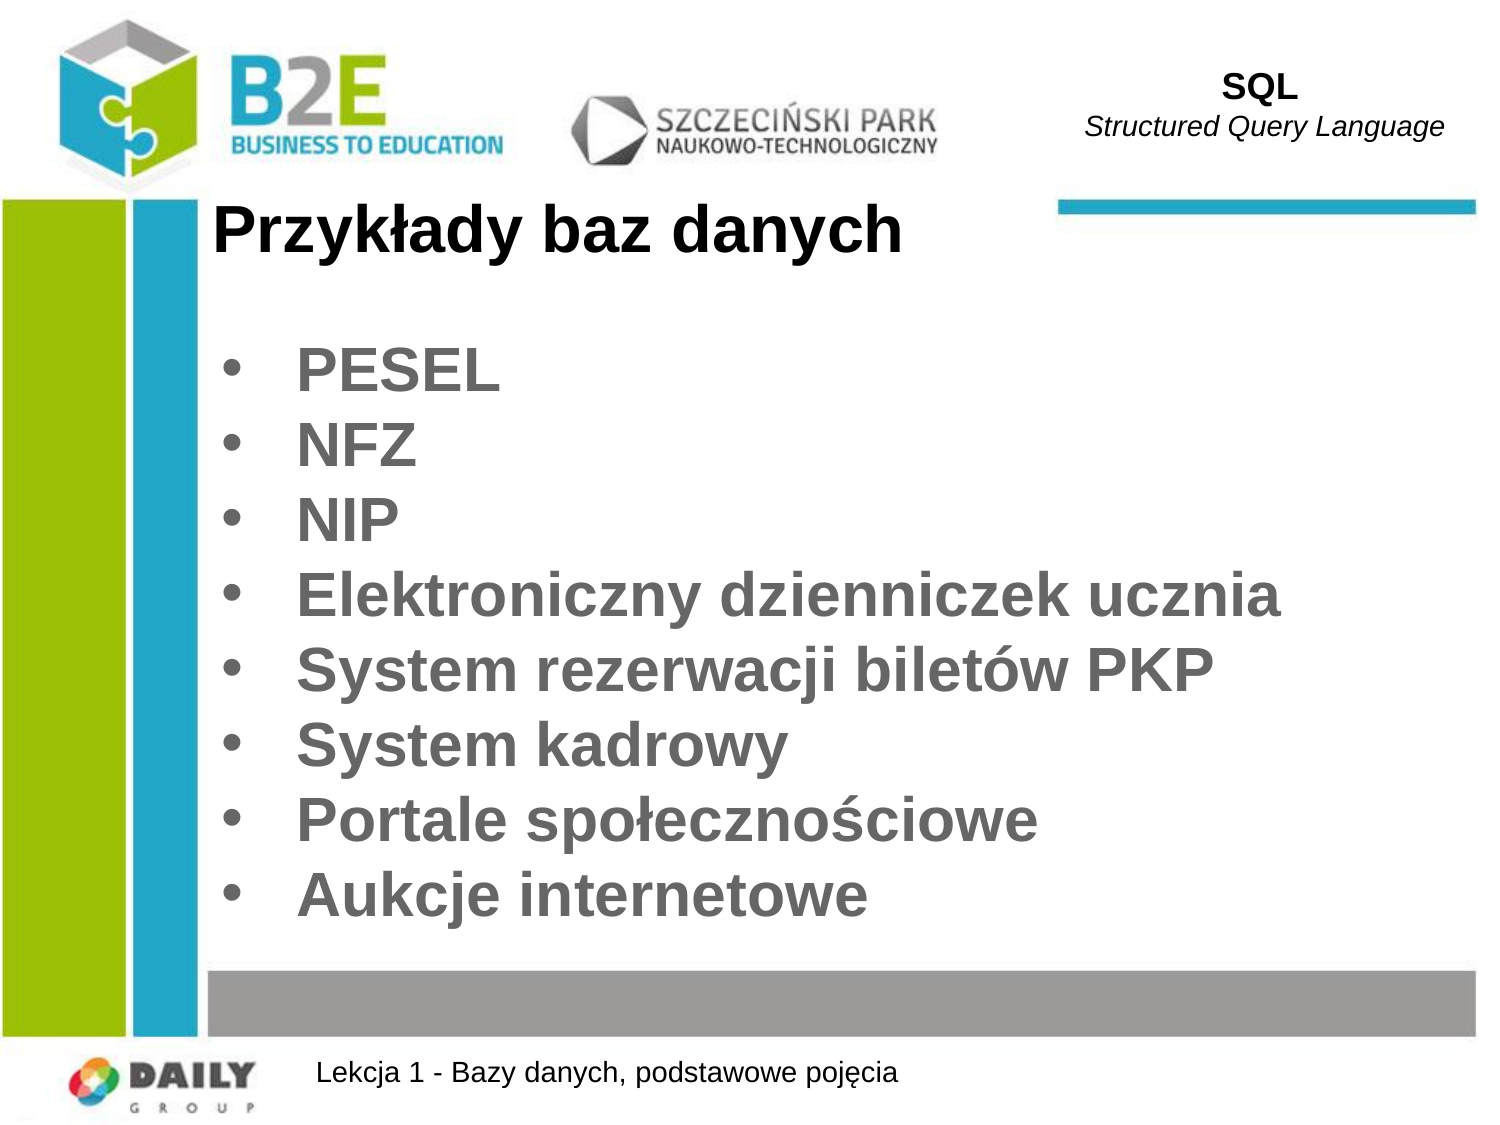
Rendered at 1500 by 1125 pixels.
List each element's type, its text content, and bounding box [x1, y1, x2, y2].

picture [0, 0, 1500, 1125]
text_box Lekcja 1 - Bazy danych, podstawowe pojęcia [301, 1046, 1034, 1096]
text_box SQL Structured Query Language [1069, 54, 1461, 150]
title Przykłady baz danych [147, 172, 1069, 281]
subtitle PESEL NFZ NIP Elektroniczny dzienniczek ucznia System rezerwacji biletów PKP System kadrowy Portale społecznościowe Aukcje internetowe [206, 314, 1462, 965]
